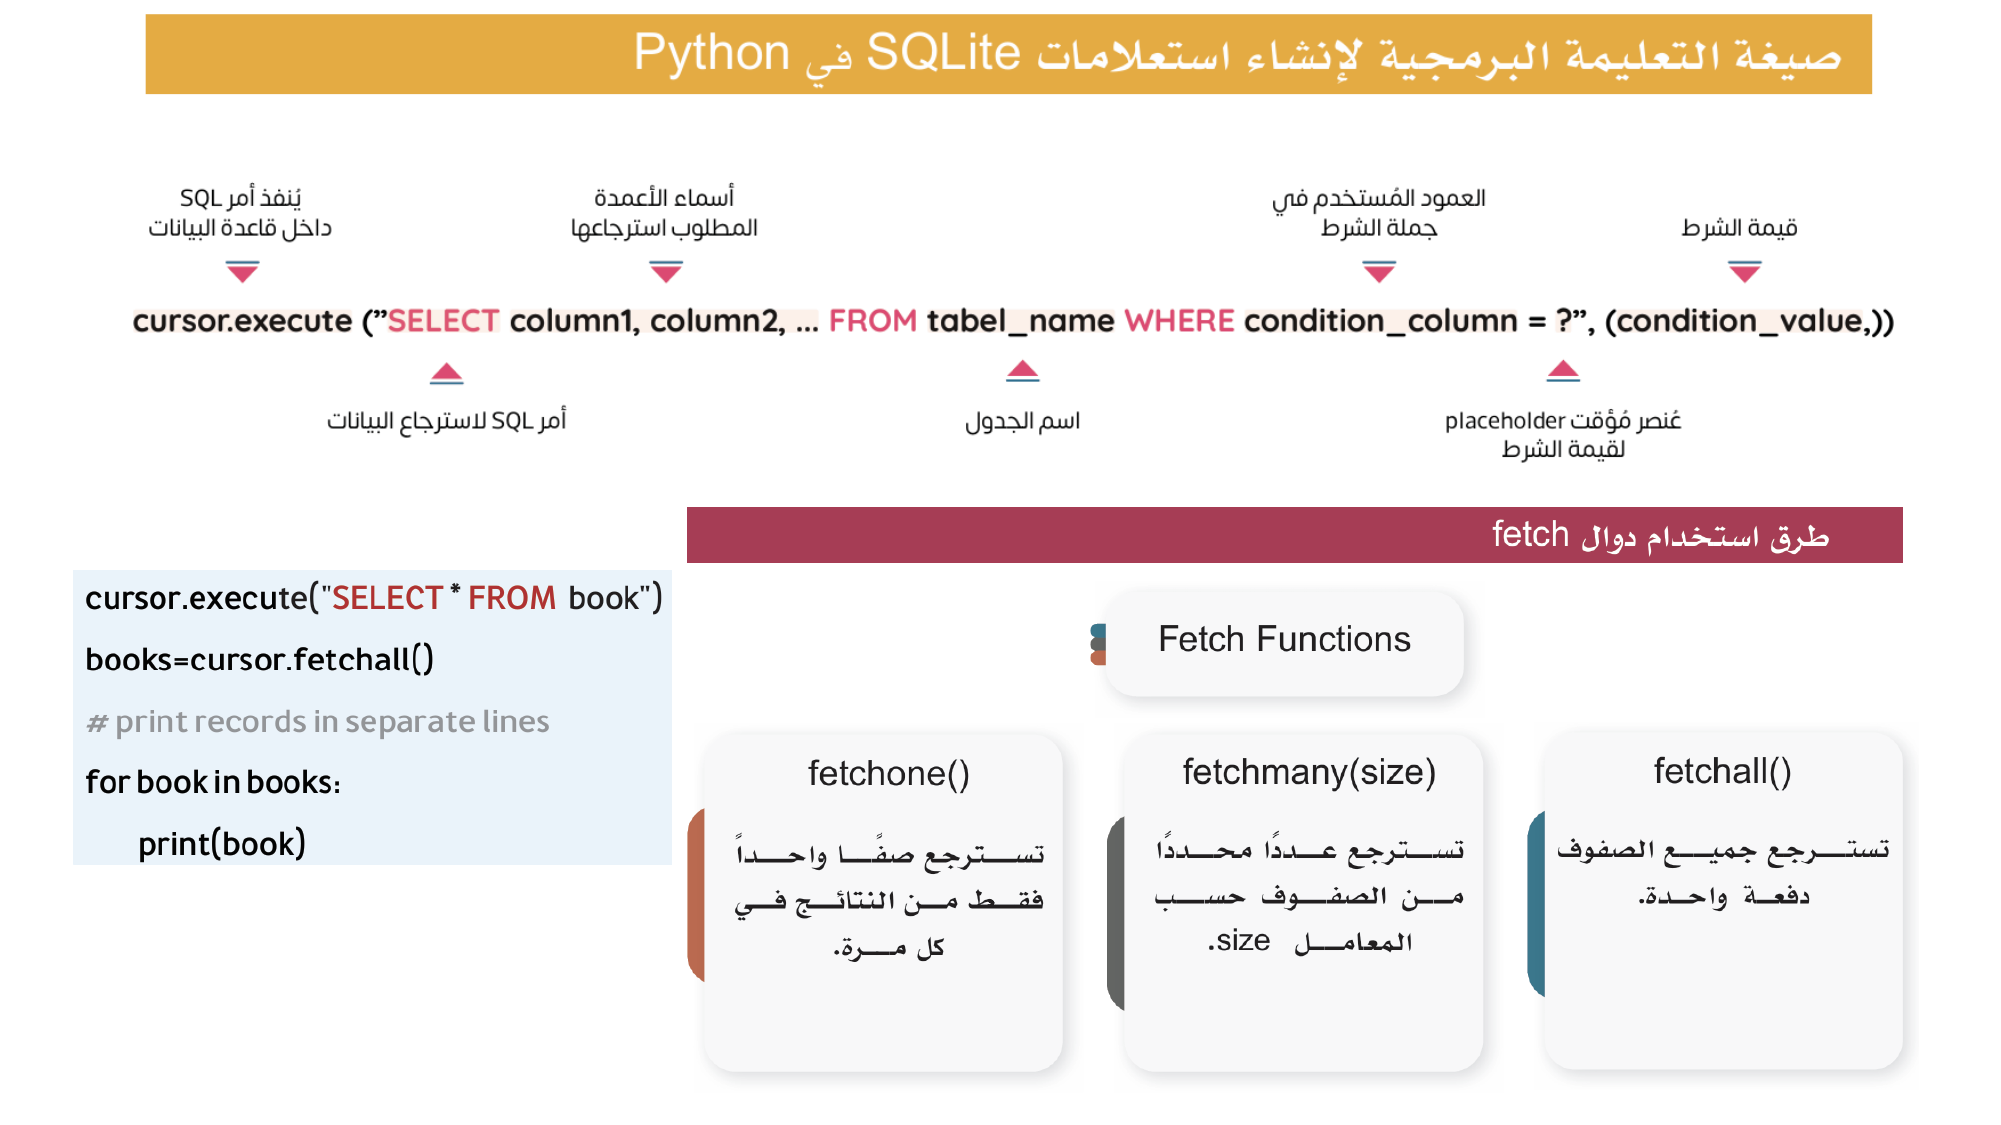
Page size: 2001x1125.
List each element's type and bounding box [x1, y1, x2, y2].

text_box [72, 488, 1919, 1094]
picture [98, 0, 1927, 506]
